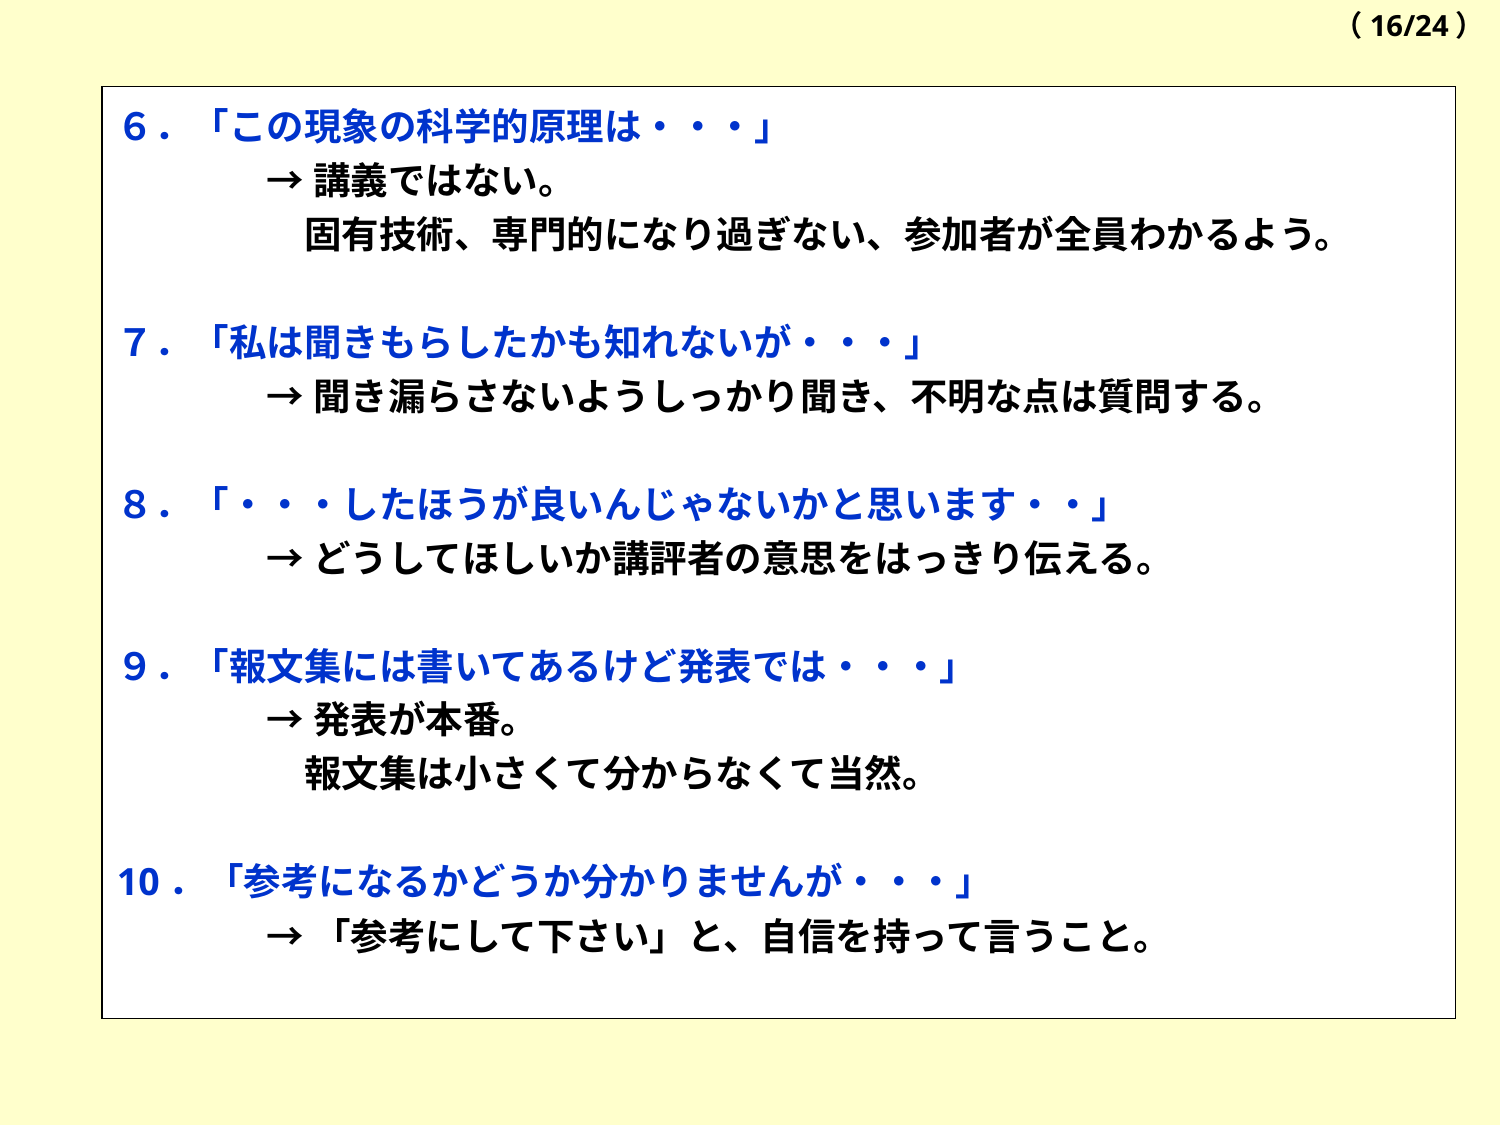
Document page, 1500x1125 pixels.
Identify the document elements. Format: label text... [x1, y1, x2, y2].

text_box ６．「この現象の科学的原理は・・・」 →講義ではない。 固有技術、専門的になり過ぎない、参加者が全員わかるよう。 ７．「私は聞きもらしたかも知れないが・・・」 →聞き漏らさないようしっかり聞き、不明な点は質問する。 ８．「・・・したほうが良いんじゃないかと思います・・」 →どうしてほしいか講評者の意思をはっきり伝える。 ９．「報文集には書いてあるけど発表では・・・」 →発表が本番。 報文集は小さくて分からなくて当然。 10．「参考になるかどうか分かりませんが・・・」 →「参考にして下さい」と、自信を持って言うこと。 [102, 86, 1456, 1019]
slide_number （16/24） [1187, 0, 1500, 75]
